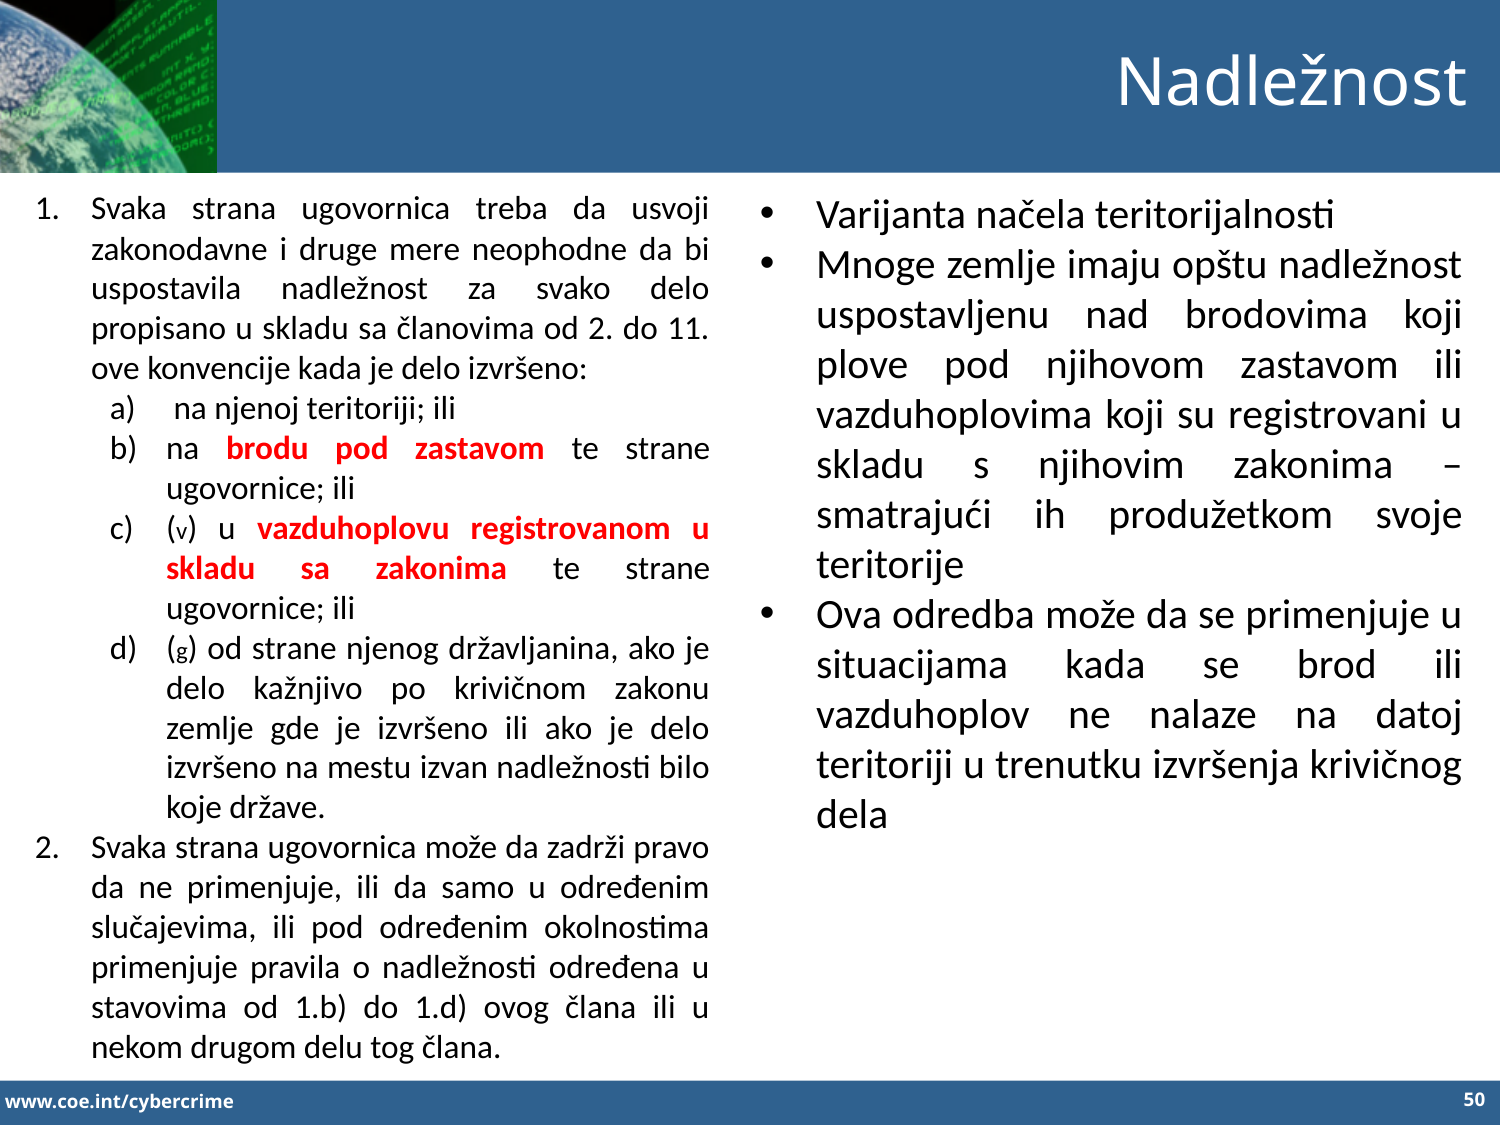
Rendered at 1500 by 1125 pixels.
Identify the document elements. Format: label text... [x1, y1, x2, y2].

text_box Nadležnost [230, 31, 1483, 126]
text_box Svaka strana ugovornica treba da usvoji zakonodavne i druge mere neophodne da bi uspostavila nadležnost za svako delo propisano u skladu sa članovima od 2. do 11. ove konvencije kada je delo izvršeno: na njenoj teritoriji; ili na brodu pod zastavom te strane ugovornice; ili (v) u vazduhoplovu registrovanom u skladu sa zakonima te strane ugovornice; ili (g) od strane njenog državljanina, ako je delo kažnjivo po krivičnom zakonu zemlje gde je izvršeno ili ako je delo izvršeno na mestu izvan nadležnosti bilo koje države. Svaka strana ugovornica može da zadrži pravo da ne primenjuje, ili da samo u određenim slučajevima, ili pod određenim okolnostima primenjuje pravila o nadležnosti određena u stavovima od 1.b) do 1.d) ovog člana ili u nekom drugom delu tog člana. [19, 179, 726, 1073]
text_box Varijanta načela teritorijalnosti Mnoge zemlje imaju opštu nadležnost uspostavljenu nad brodovima koji plove pod njihovom zastavom ili vazduhoplovima koji su registrovani u skladu s njihovim zakonima – smatrajući ih produžetkom svoje teritorije Ova odredba može da se primenjuje u situacijama kada se brod ili vazduhoplov ne nalaze na datoj teritoriji u trenutku izvršenja krivičnog dela [745, 179, 1478, 845]
picture [0, 0, 217, 173]
